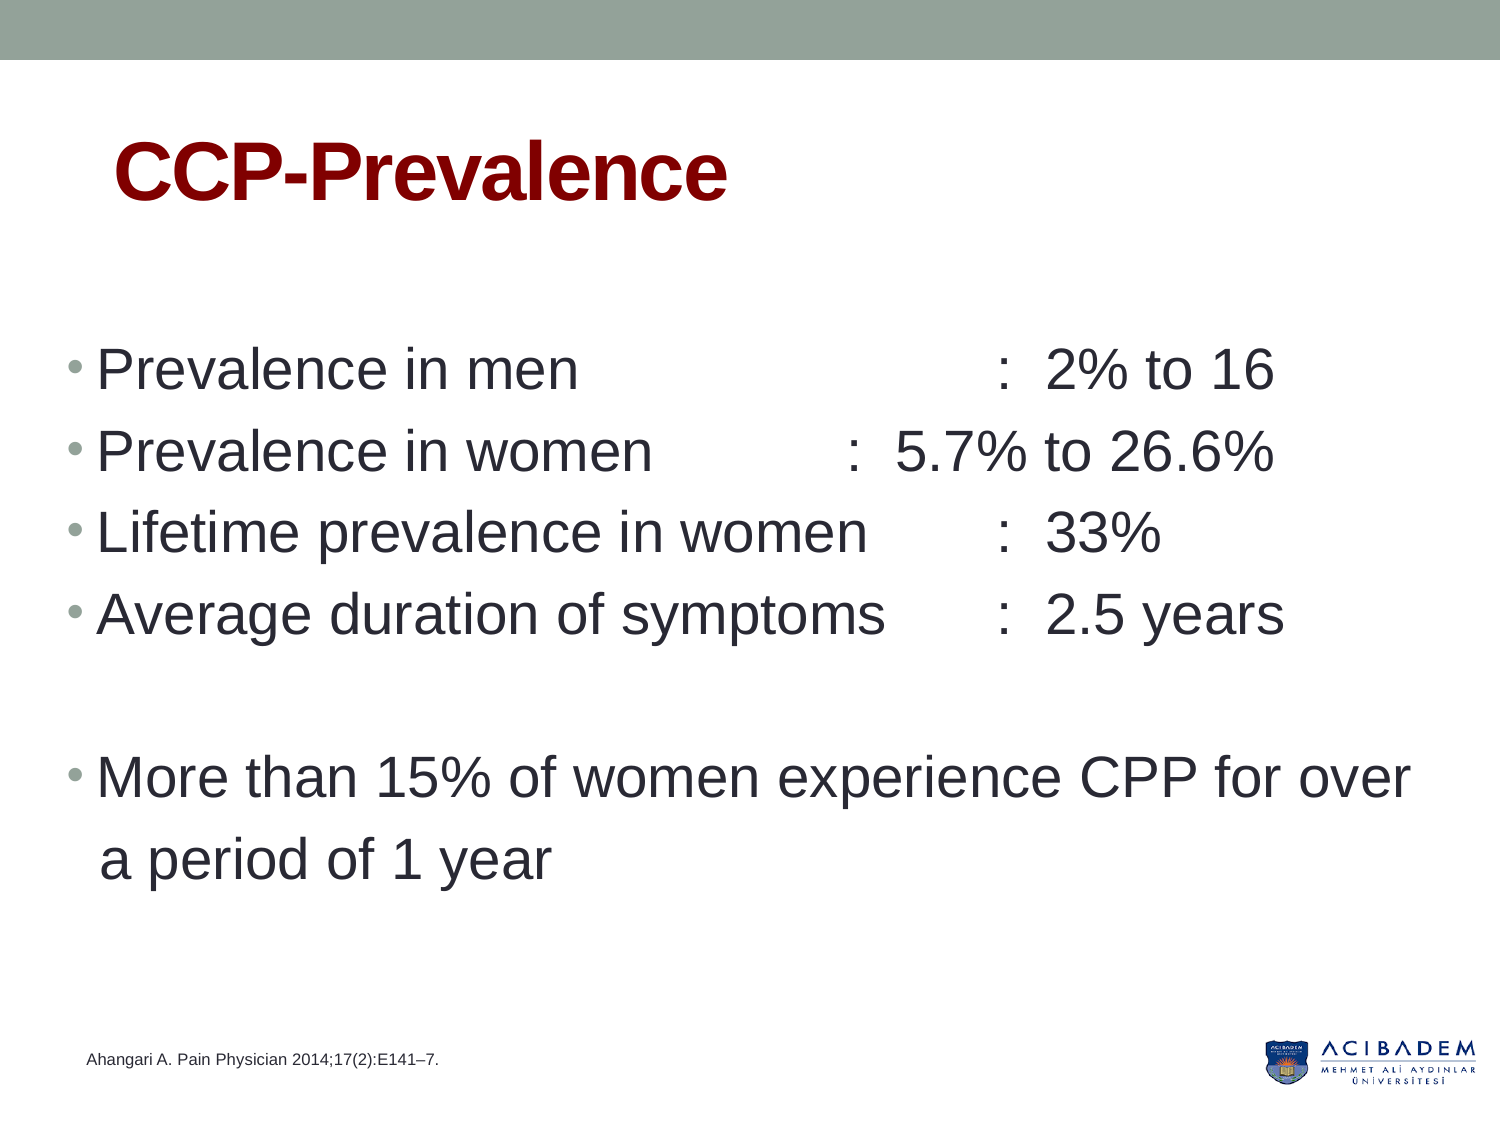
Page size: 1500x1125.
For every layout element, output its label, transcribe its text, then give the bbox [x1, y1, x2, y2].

title CCP-Prevalence [98, 69, 1500, 266]
picture [1247, 1015, 1500, 1125]
text_box Ahangari A. Pain Physician 2014;17(2):E141–7. [71, 1041, 460, 1122]
list Prevalence in men : 2% to 16 Prevalence in women : 5.7% to 26.6% Lifetime prevalence in women : 33% Average duration of symptoms : 2.5 years More than 15% of women experience CPP for over a period of 1 year [51, 324, 1500, 1016]
